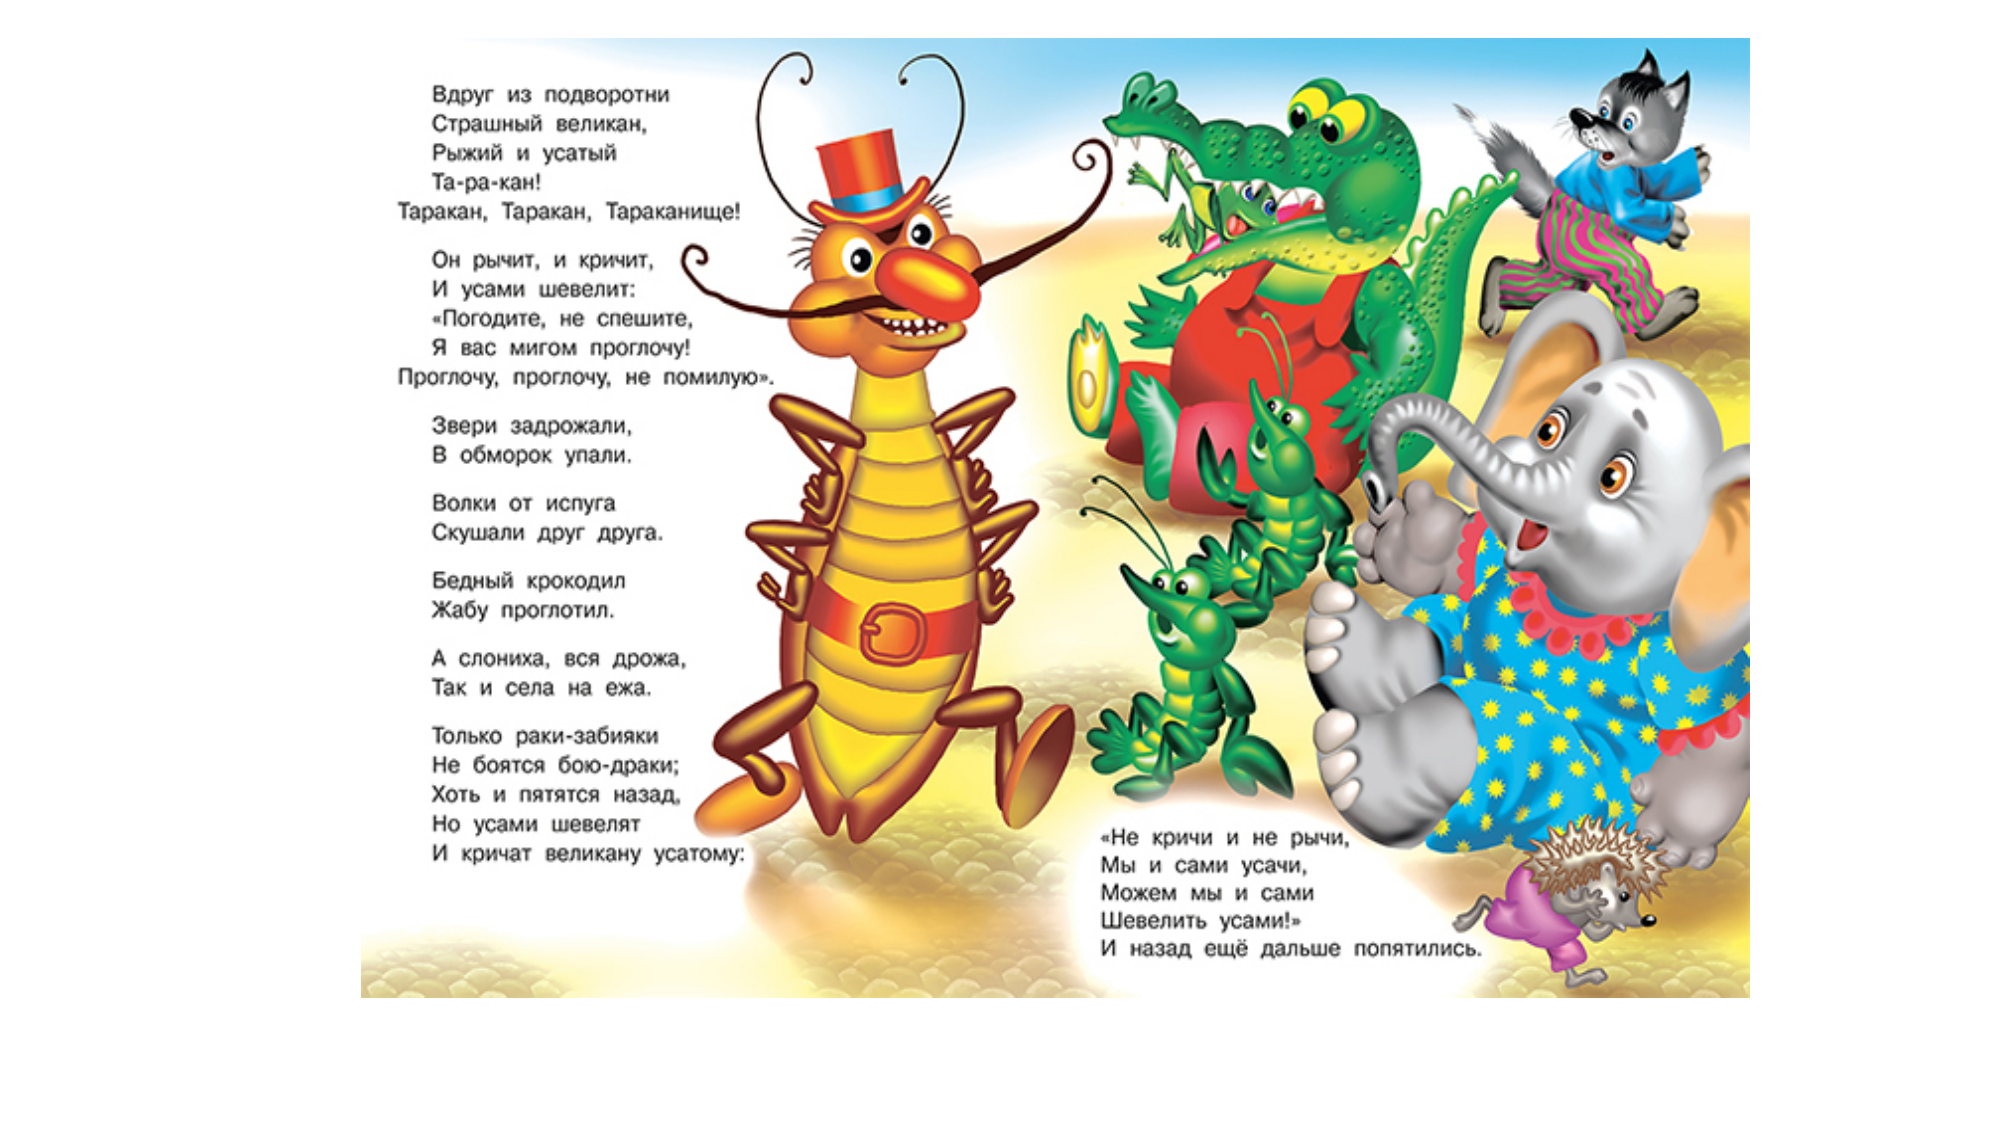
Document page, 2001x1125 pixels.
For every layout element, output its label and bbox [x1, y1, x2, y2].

picture [361, 38, 1750, 998]
